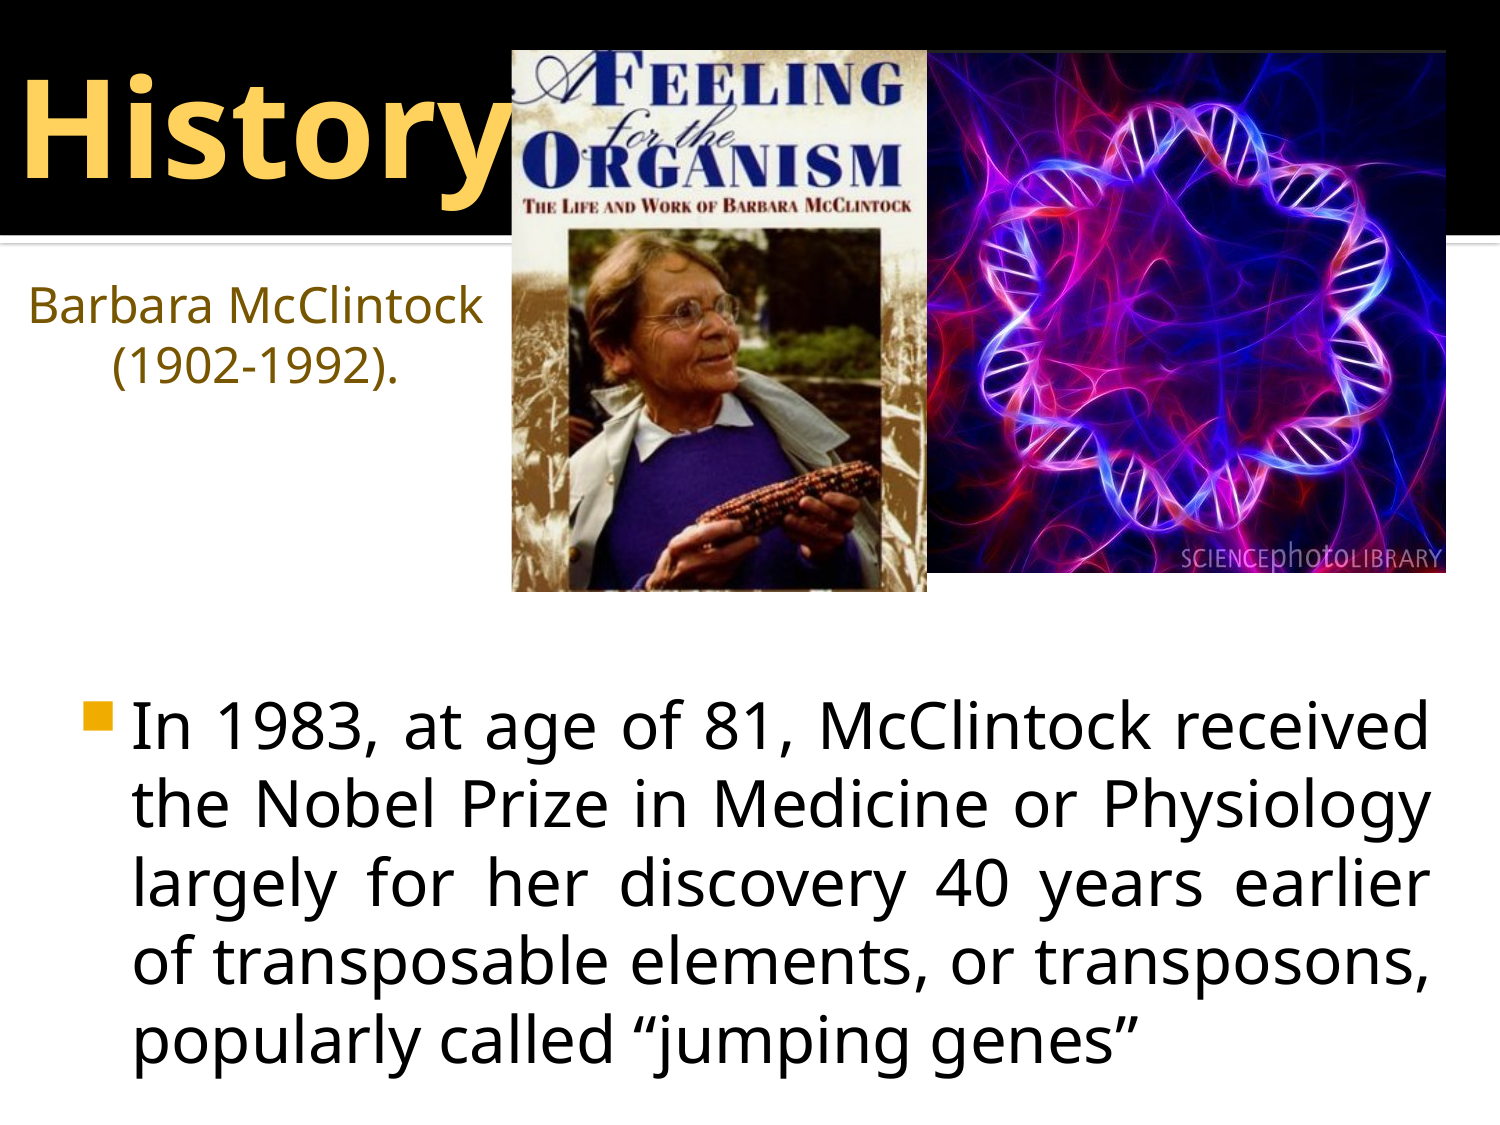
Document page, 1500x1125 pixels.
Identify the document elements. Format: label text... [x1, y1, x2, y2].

text_box Barbara McClintock (1902-1992). [0, 266, 505, 461]
picture [511, 50, 1446, 592]
list In 1983, at age of 81, McClintock received the Nobel Prize in Medicine or Physiology largely for her discovery 40 years earlier of transposable elements, or transposons, popularly called “jumping genes” [51, 669, 1447, 1089]
title History [0, 0, 569, 248]
